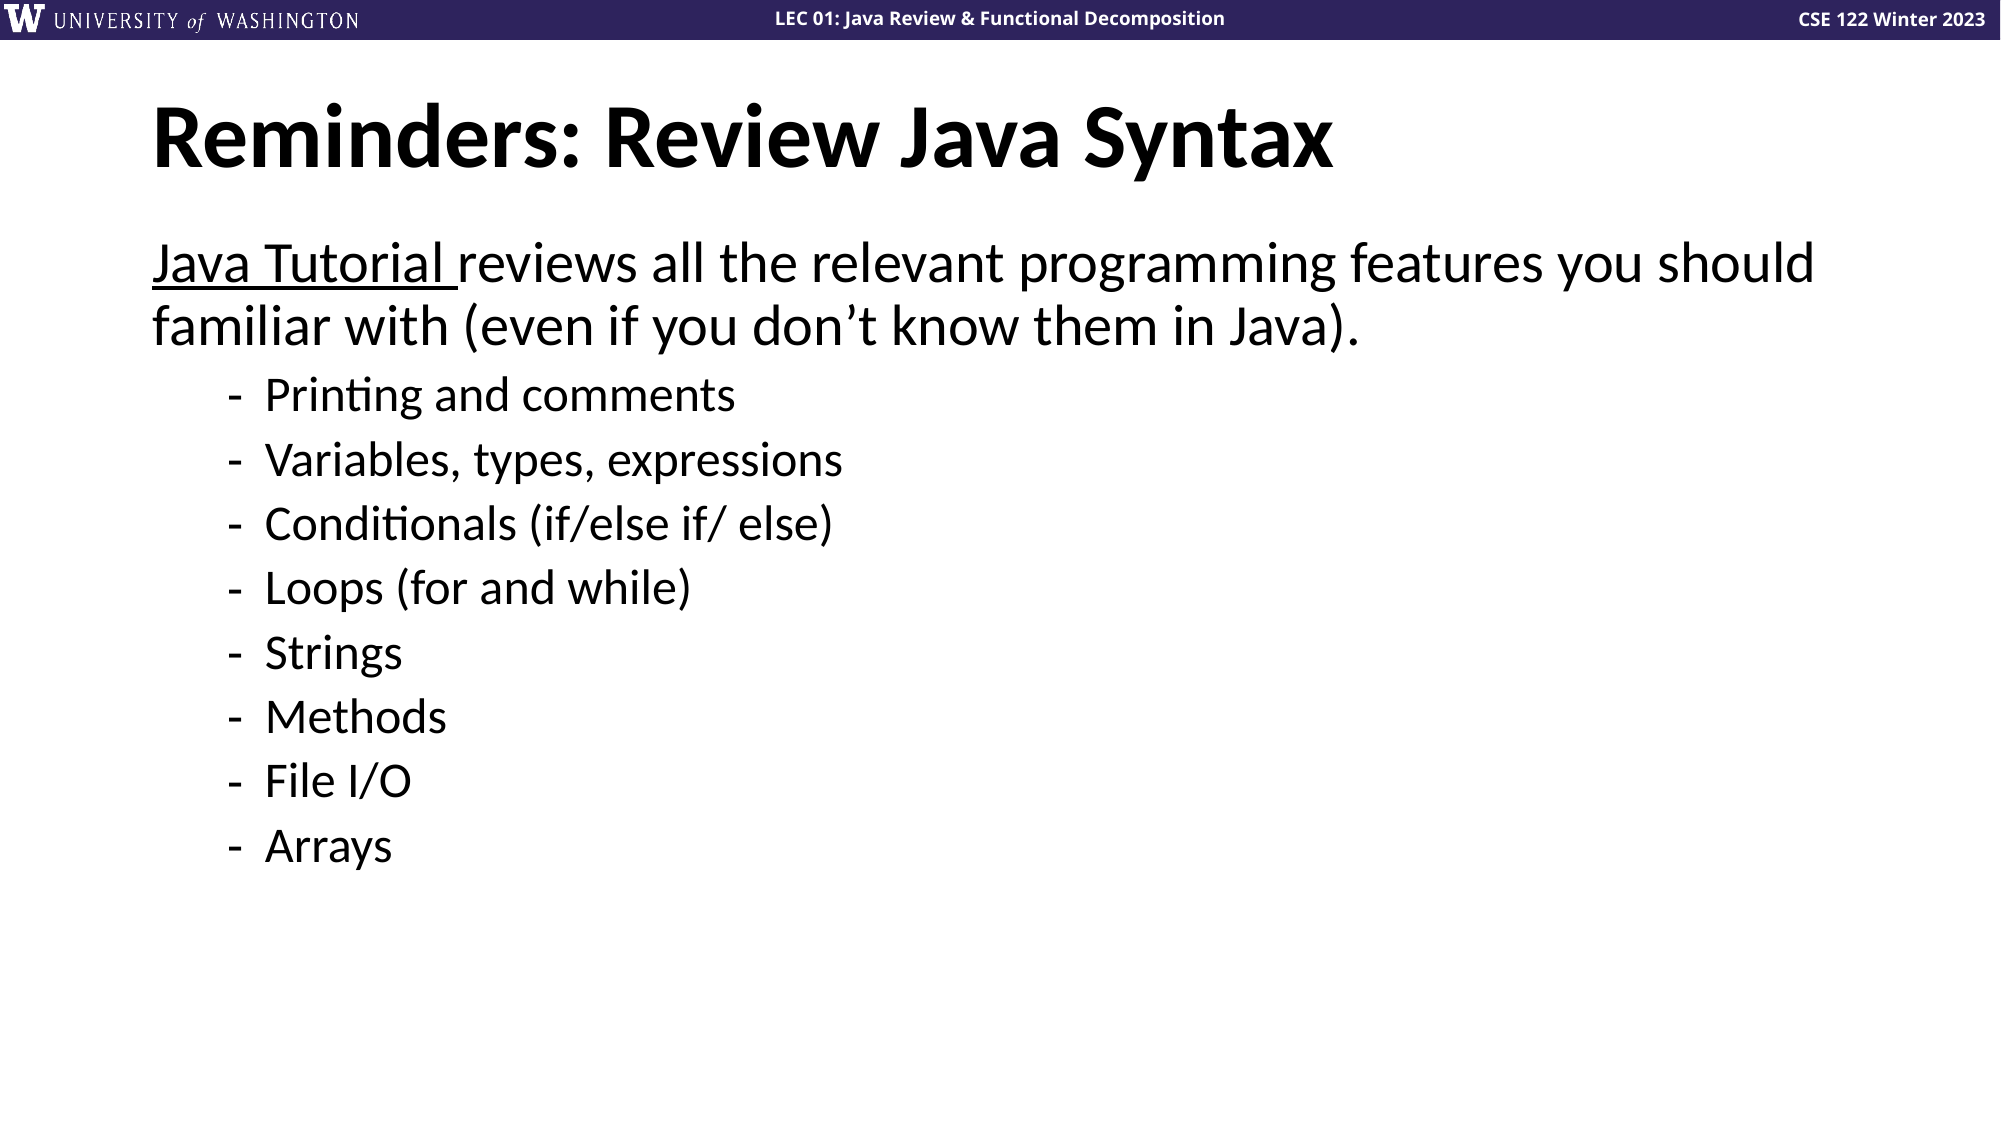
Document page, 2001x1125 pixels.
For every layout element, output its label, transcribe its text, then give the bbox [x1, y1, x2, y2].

title Reminders: Review Java Syntax [137, 74, 1863, 200]
picture [4, 4, 358, 33]
list Java Tutorial reviews all the relevant programming features you should familiar with (even if you don’t know them in Java). Printing and comments Variables, types, expressions Conditionals (if/else if/ else) Loops (for and while) Strings Methods File I/O Arrays [137, 224, 1863, 1014]
